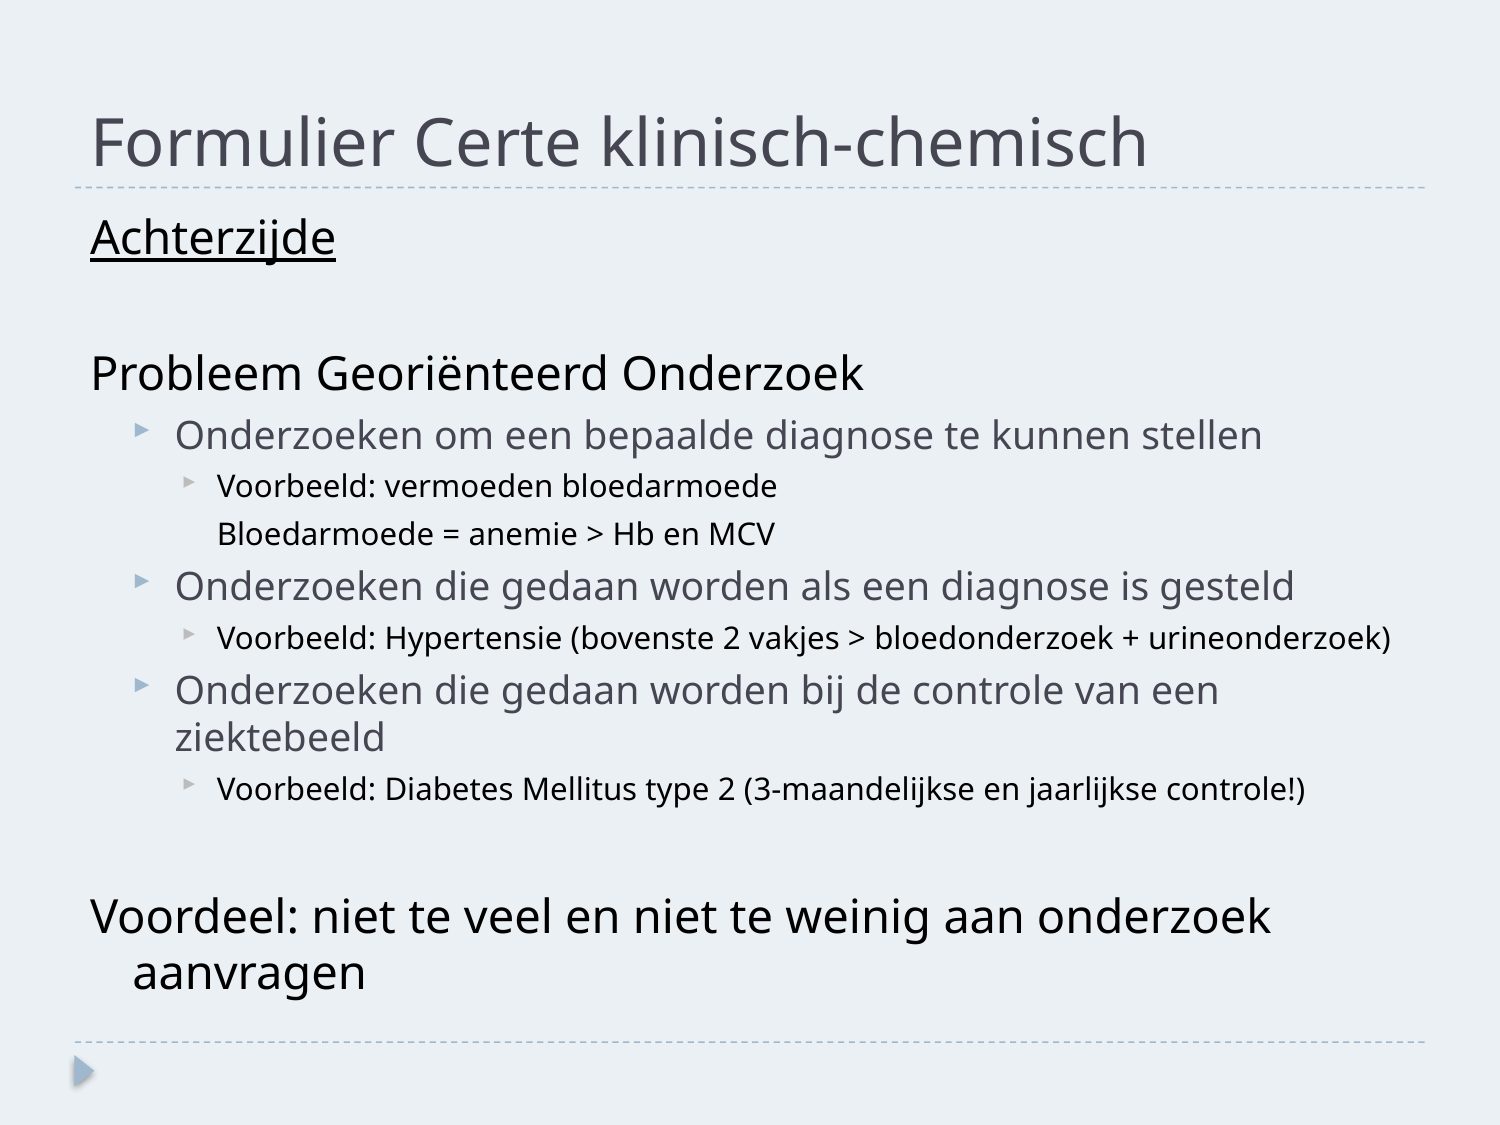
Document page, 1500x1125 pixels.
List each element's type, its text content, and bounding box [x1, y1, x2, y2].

list Achterzijde Probleem Georiënteerd Onderzoek Onderzoeken om een bepaalde diagnose te kunnen stellen Voorbeeld: vermoeden bloedarmoede Bloedarmoede = anemie > Hb en MCV Onderzoeken die gedaan worden als een diagnose is gesteld Voorbeeld: Hypertensie (bovenste 2 vakjes > bloedonderzoek + urineonderzoek) Onderzoeken die gedaan worden bij de controle van een ziektebeeld Voorbeeld: Diabetes Mellitus type 2 (3-maandelijkse en jaarlijkse controle!) Voordeel: niet te veel en niet te weinig aan onderzoek aanvragen [74, 199, 1426, 1011]
title Formulier Certe klinisch-chemisch [74, 24, 1426, 188]
